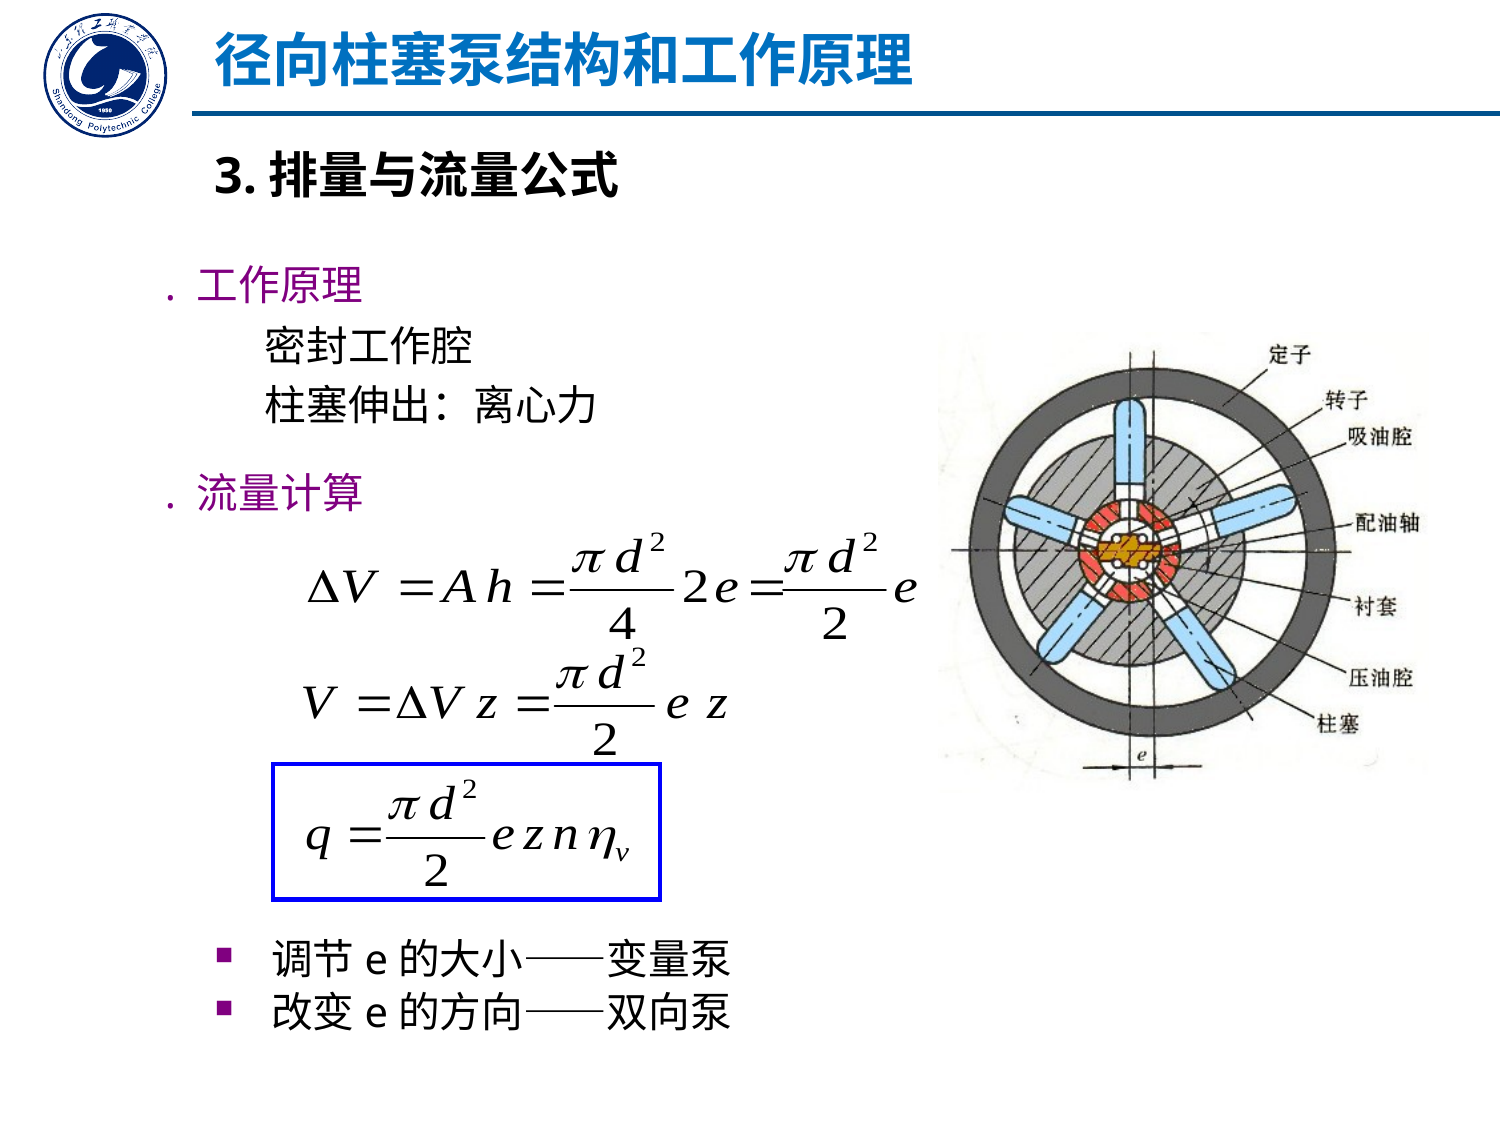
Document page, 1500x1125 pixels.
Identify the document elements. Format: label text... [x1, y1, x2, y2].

picture [43, 7, 174, 138]
text_box 密封工作腔 柱塞伸出：离心力 [249, 312, 775, 436]
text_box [274, 634, 762, 767]
text_box . 工作原理 [149, 251, 574, 365]
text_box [274, 518, 926, 651]
picture [938, 332, 1429, 793]
text_box . 流量计算 [150, 459, 713, 525]
text_box 径向柱塞泵结构和工作原理 [199, 16, 1477, 102]
text_box 3.排量与流量公式 [199, 136, 1299, 211]
text_box 调节e的大小——变量泵 改变e的方向——双向泵 [200, 931, 1200, 1075]
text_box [274, 774, 658, 898]
